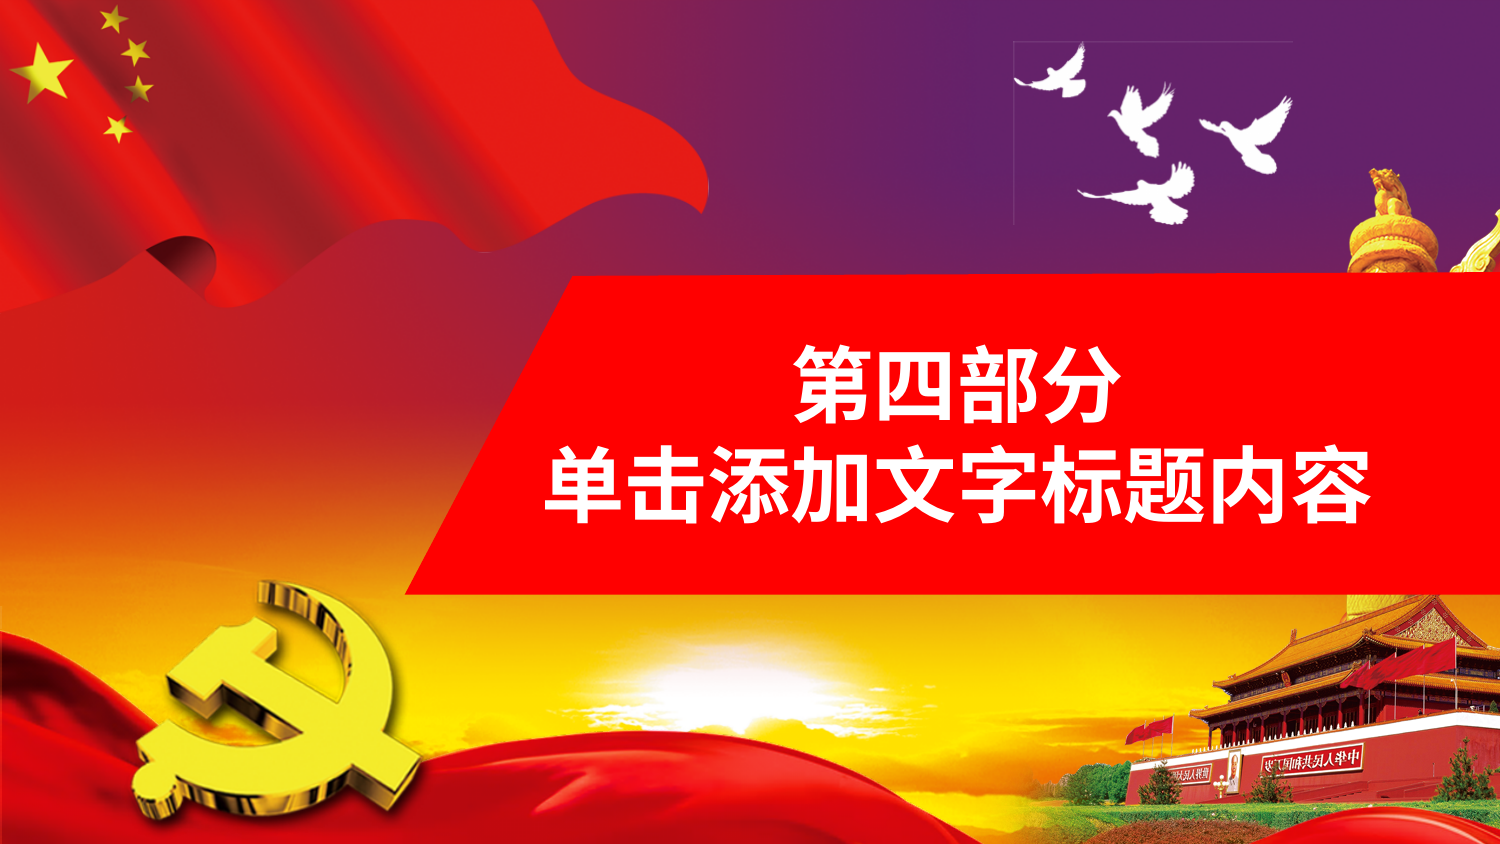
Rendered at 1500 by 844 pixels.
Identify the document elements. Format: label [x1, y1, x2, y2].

text_box [0, 0, 1500, 844]
